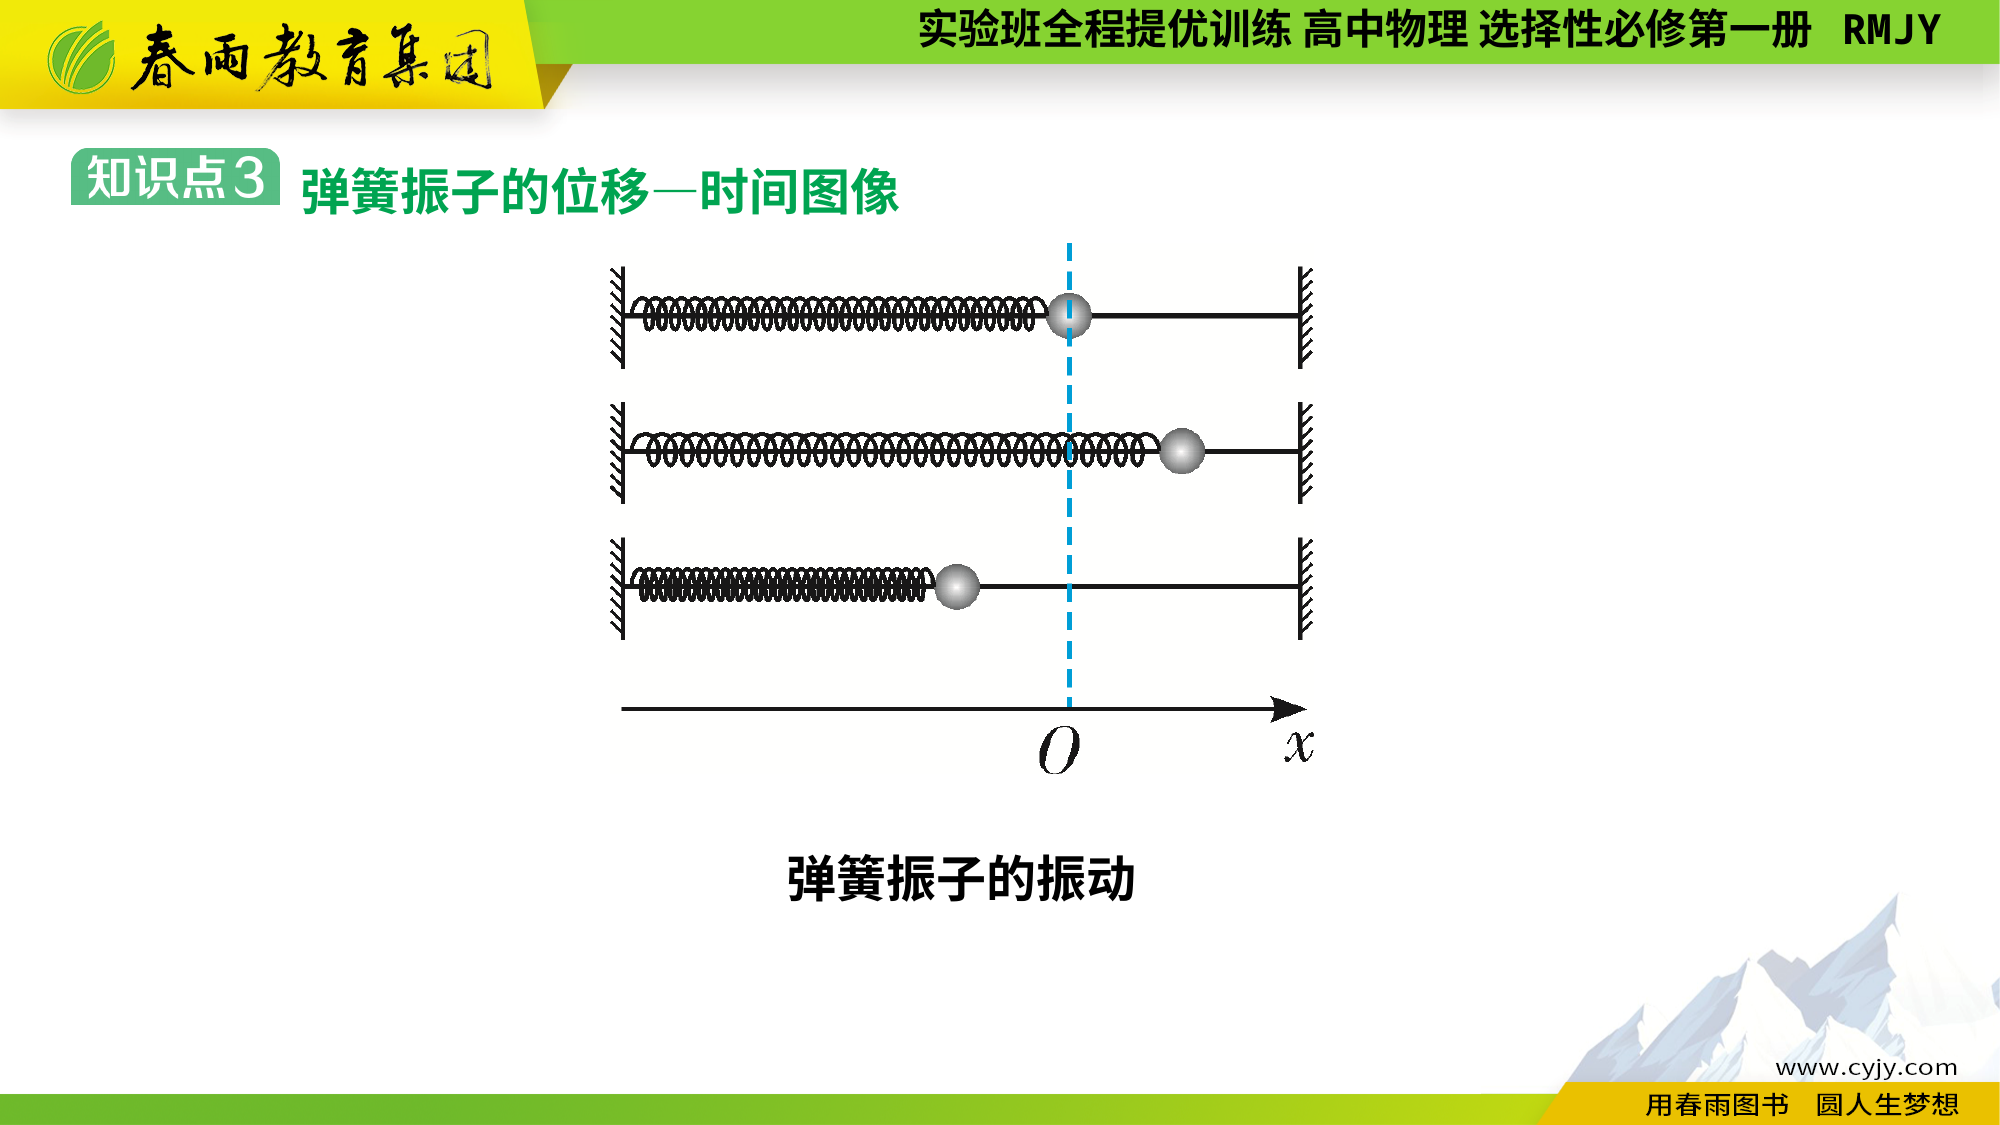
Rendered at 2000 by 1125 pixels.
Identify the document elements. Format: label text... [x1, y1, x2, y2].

picture [0, 0, 2000, 1125]
text_box 弹簧振子的振动 [771, 810, 1152, 916]
list 弹簧振子的位移—时间图像 [59, 122, 1944, 217]
